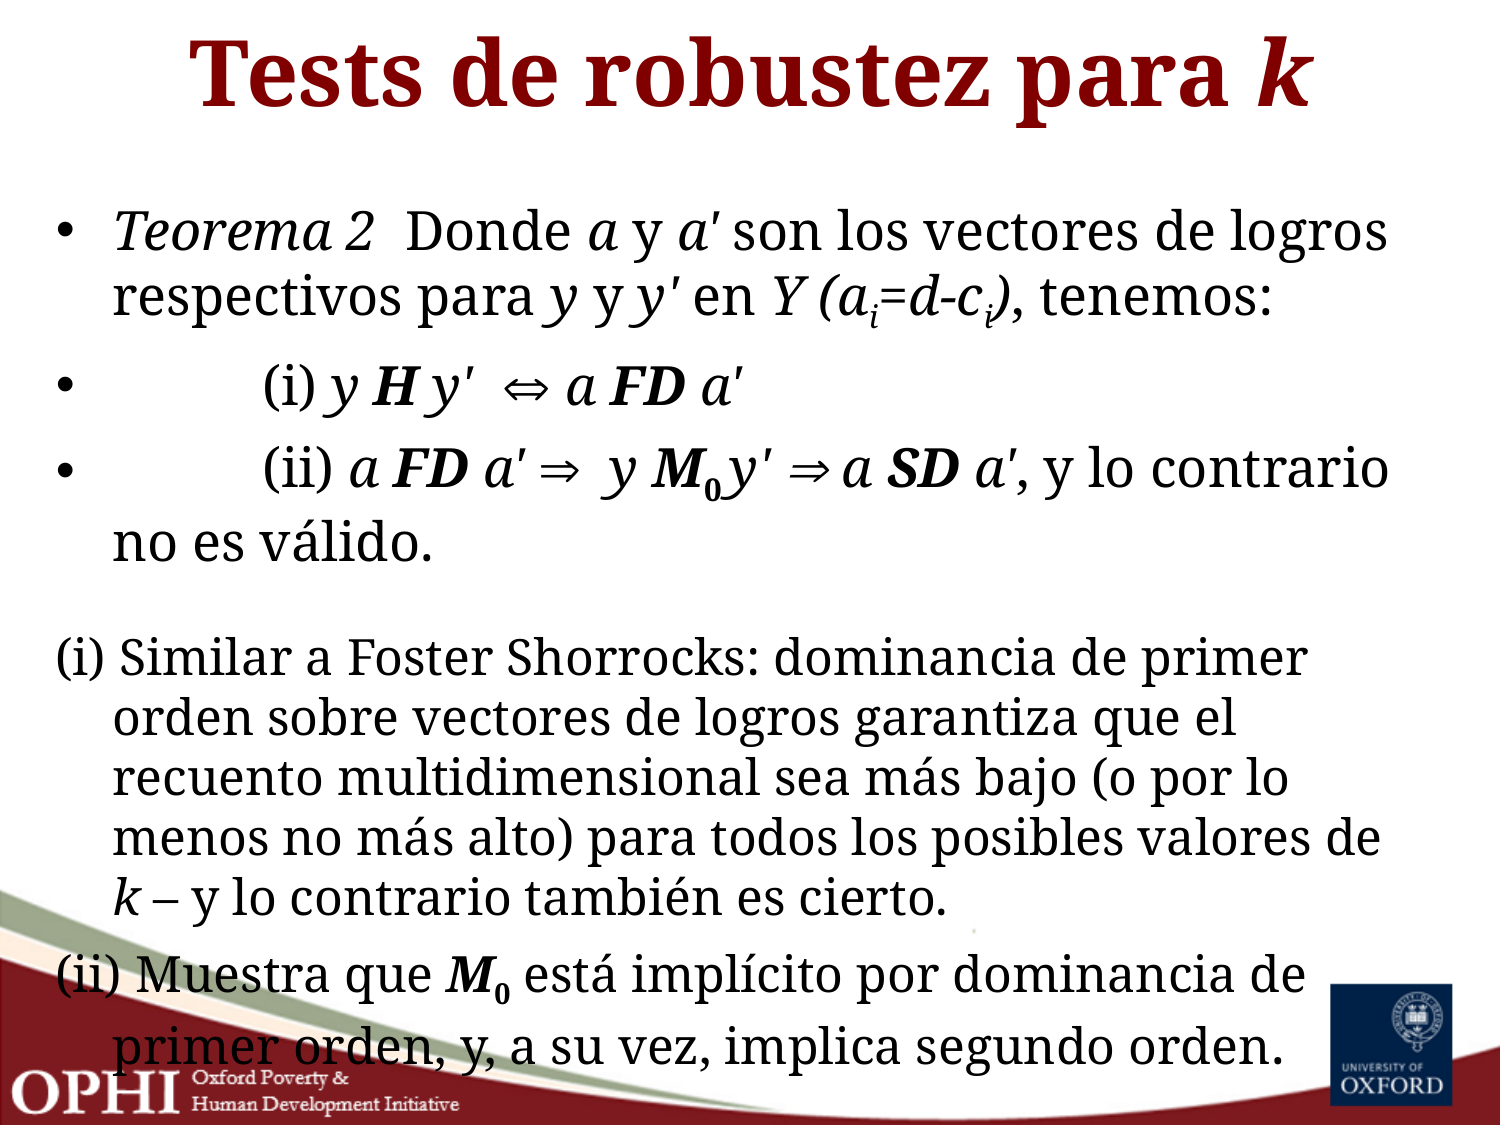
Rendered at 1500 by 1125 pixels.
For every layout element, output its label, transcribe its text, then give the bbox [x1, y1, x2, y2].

list Teorema 2 Donde a y a' son los vectores de logros respectivos para y y y' en Y (ai=d-ci), tenemos: (i) y H y'  a FD a' (ii) a FD a'  y M0 y'  a SD a', y lo contrario no es válido. (i) Similar a Foster Shorrocks: dominancia de primer orden sobre vectores de logros garantiza que el recuento multidimensional sea más bajo (o por lo menos no más alto) para todos los posibles valores de k – y lo contrario también es cierto. (ii) Muestra que M0 está implícito por dominancia de primer orden, y, a su vez, implica segundo orden. [41, 188, 1429, 1125]
title Tests de robustez para k [112, 7, 1388, 188]
picture [0, 0, 1500, 1125]
